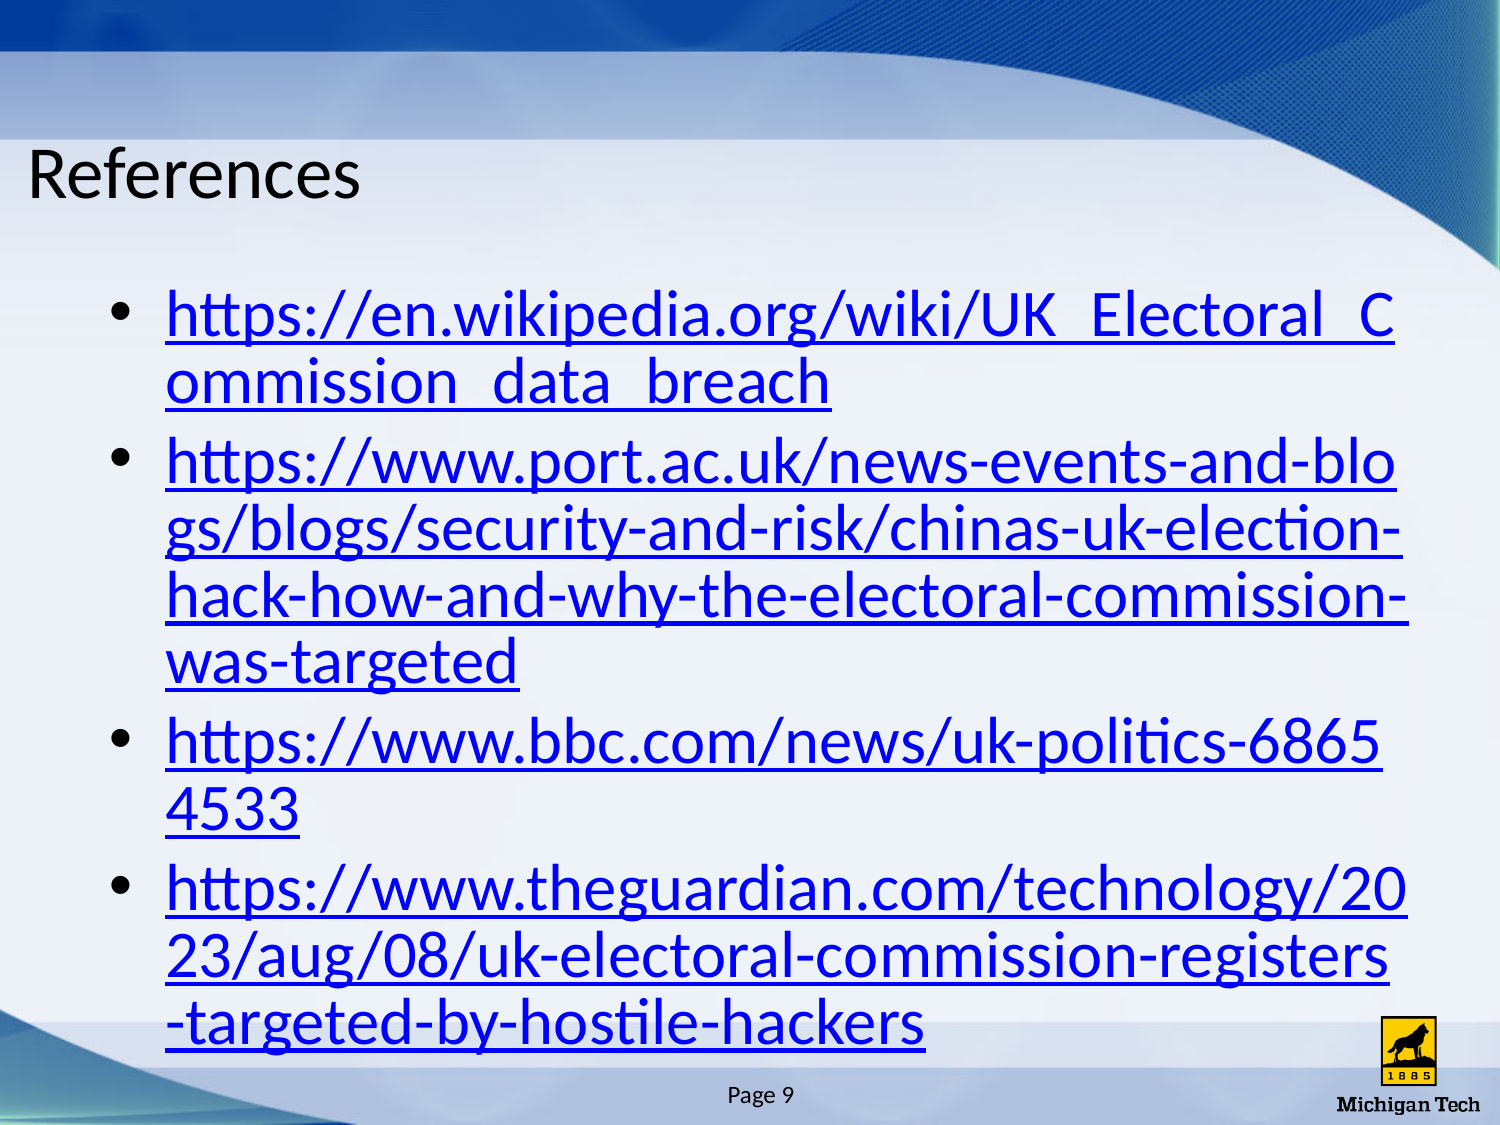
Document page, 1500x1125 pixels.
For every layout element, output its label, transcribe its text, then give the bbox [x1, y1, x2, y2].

picture [0, 0, 1500, 1125]
title References [12, 75, 1263, 263]
list https://en.wikipedia.org/wiki/UK_Electoral_Commission_data_breach https://www.port.ac.uk/news-events-and-blogs/blogs/security-and-risk/chinas-uk-election-hack-how-and-why-the-electoral-commission-was-targeted https://www.bbc.com/news/uk-politics-68654533 https://www.theguardian.com/technology/2023/aug/08/uk-electoral-commission-registers-targeted-by-hostile-hackers [75, 262, 1425, 1063]
